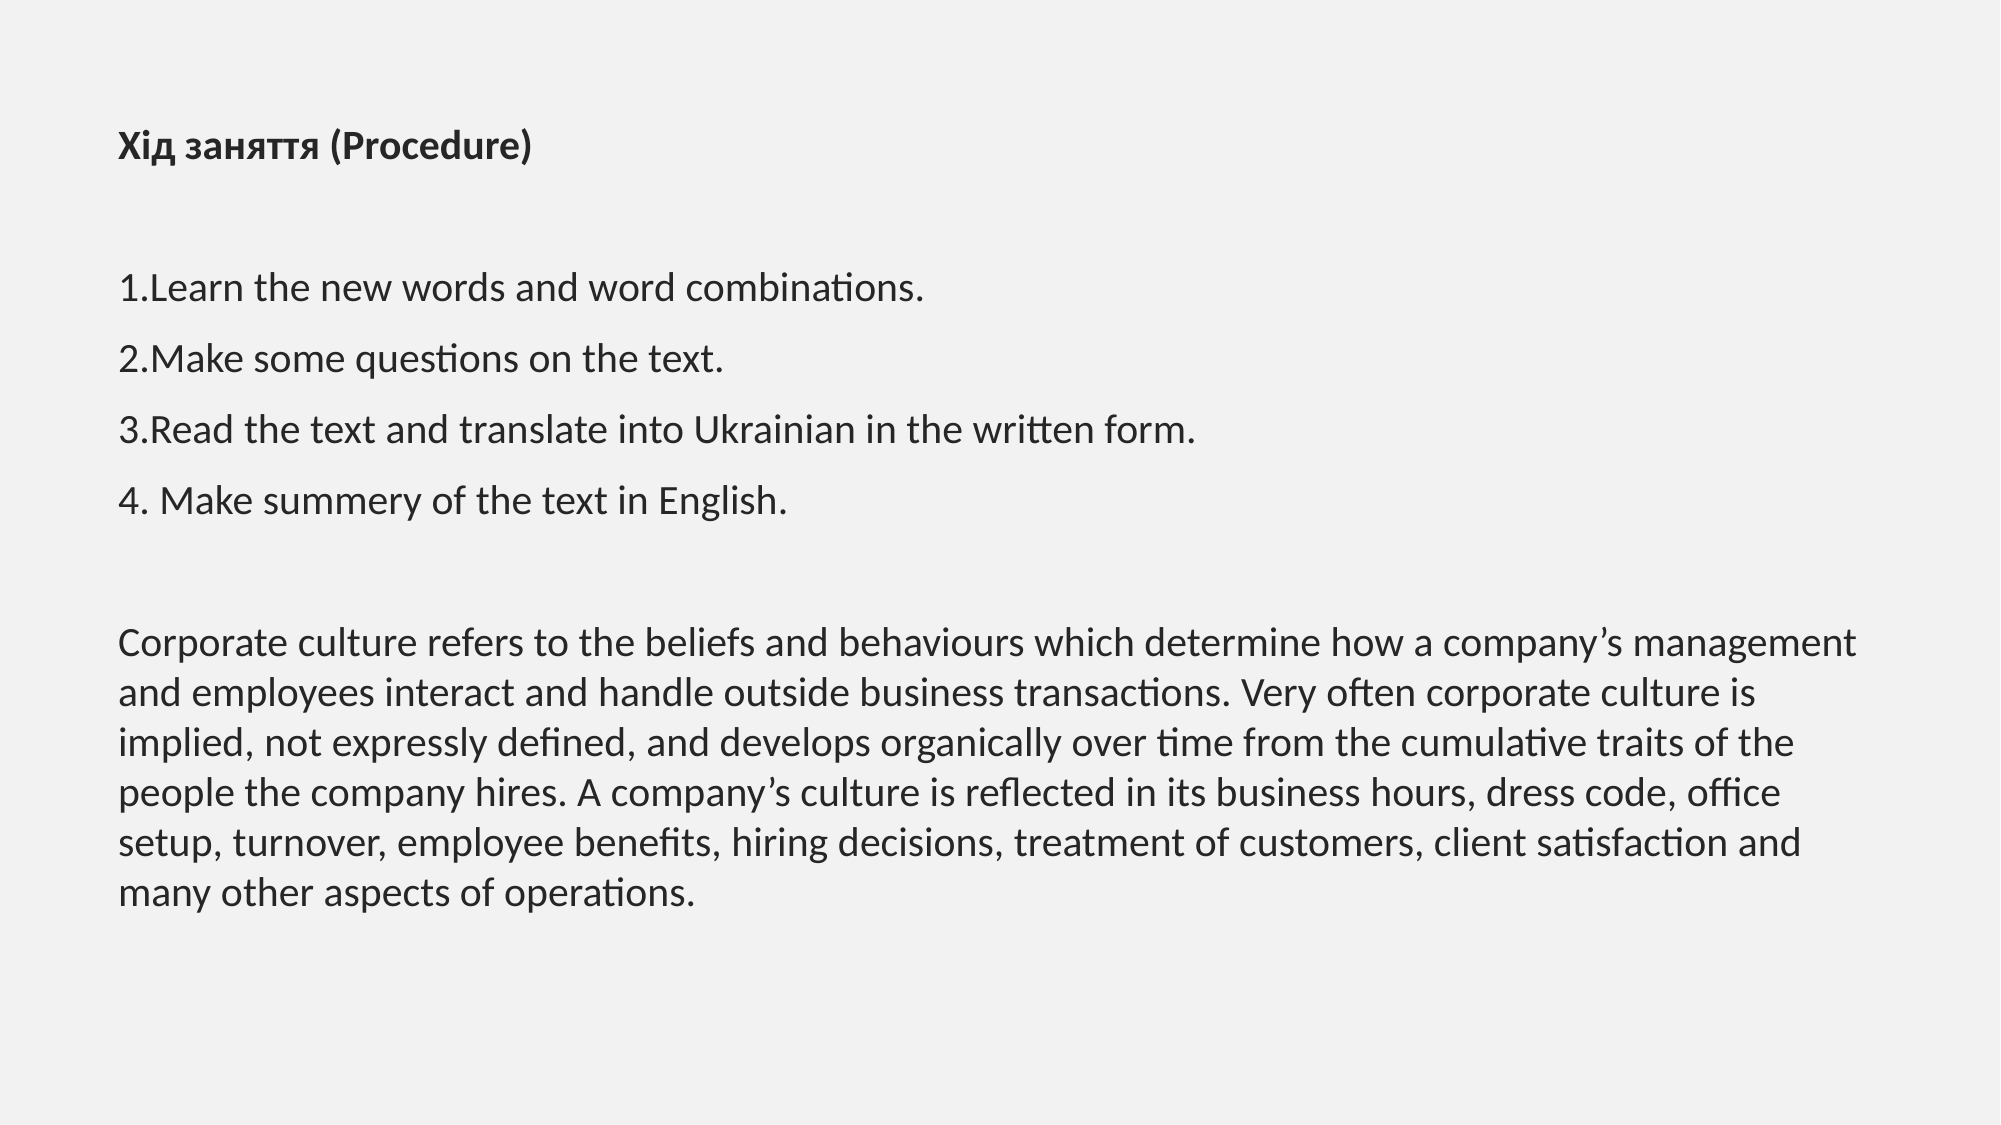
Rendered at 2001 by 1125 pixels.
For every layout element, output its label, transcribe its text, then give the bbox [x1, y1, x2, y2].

list Хід заняття (Procedure) 1.Learn the new words and word combinations. 2.Make some questions on the text. 3.Read the text and translate into Ukrainian in the written form. 4. Make summery of the text in English. Corporate culture refers to the beliefs and behaviours which determine how a company’s management and employees interact and handle outside business transactions. Very often corporate culture is implied, not expressly defined, and develops organically over time from the cumulative traits of the people the company hires. A company’s culture is reflected in its business hours, dress code, office setup, turnover, employee benefits, hiring decisions, treatment of customers, client satisfaction and many other aspects of operations. [0, 0, 2000, 1125]
